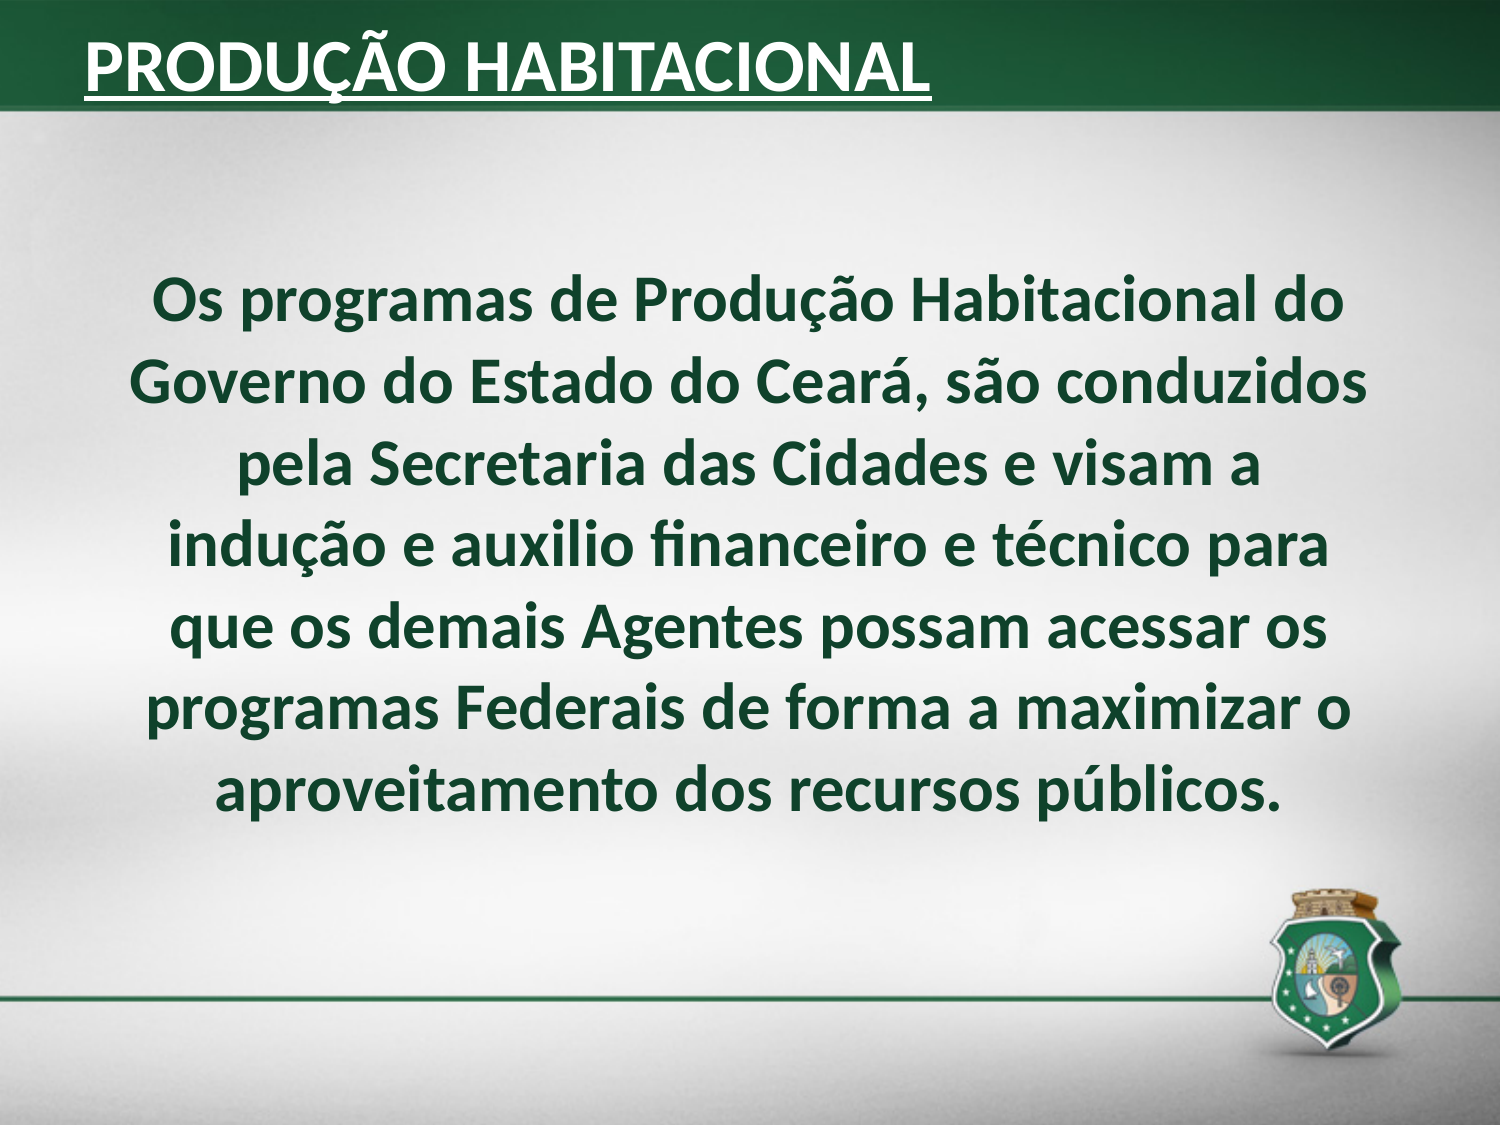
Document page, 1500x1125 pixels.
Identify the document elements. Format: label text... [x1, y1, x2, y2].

title Os programas de Produção Habitacional do Governo do Estado do Ceará, são conduzidos pela Secretaria das Cidades e visam a indução e auxilio financeiro e técnico para que os demais Agentes possam acessar os programas Federais de forma a maximizar o aproveitamento dos recursos públicos. [111, 326, 1388, 752]
picture [0, 0, 1500, 1125]
text_box PRODUÇÃO HABITACIONAL [69, 7, 948, 114]
